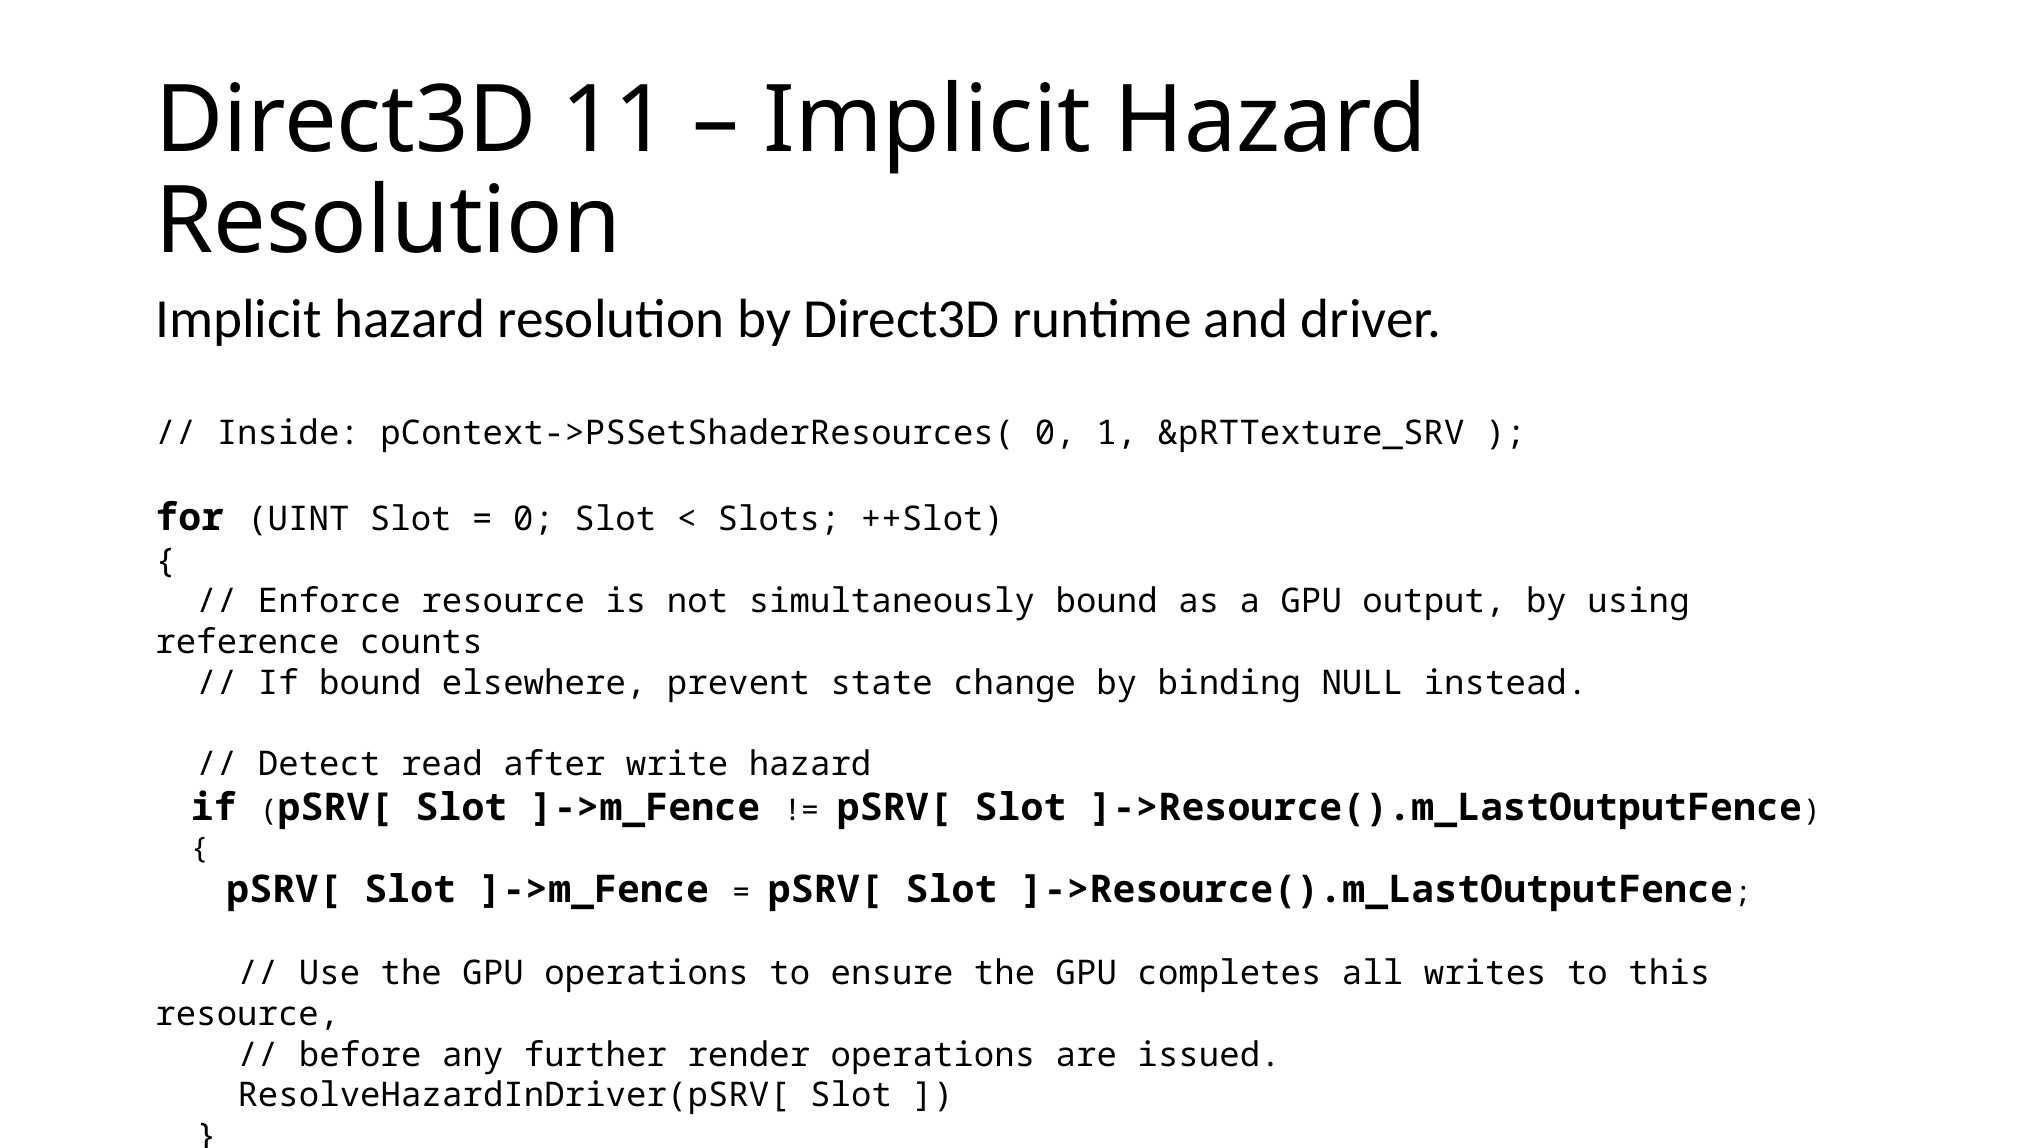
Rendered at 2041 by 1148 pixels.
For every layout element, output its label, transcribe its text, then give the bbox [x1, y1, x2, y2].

text_box Implicit hazard resolution by Direct3D runtime and driver. [140, 282, 1900, 406]
title Direct3D 11 – Implicit Hazard Resolution [140, 61, 1900, 282]
list // Inside: pContext->PSSetShaderResources( 0, 1, &pRTTexture_SRV ); for (UINT Slot = 0; Slot < Slots; ++Slot) { // Enforce resource is not simultaneously bound as a GPU output, by using reference counts // If bound elsewhere, prevent state change by binding NULL instead. // Detect read after write hazard if (pSRV[ Slot ]->m_Fence != pSRV[ Slot ]->Resource().m_LastOutputFence) { pSRV[ Slot ]->m_Fence = pSRV[ Slot ]->Resource().m_LastOutputFence; // Use the GPU operations to ensure the GPU completes all writes to this resource, // before any further render operations are issued. ResolveHazardInDriver(pSRV[ Slot ]) } } [140, 406, 1900, 1118]
